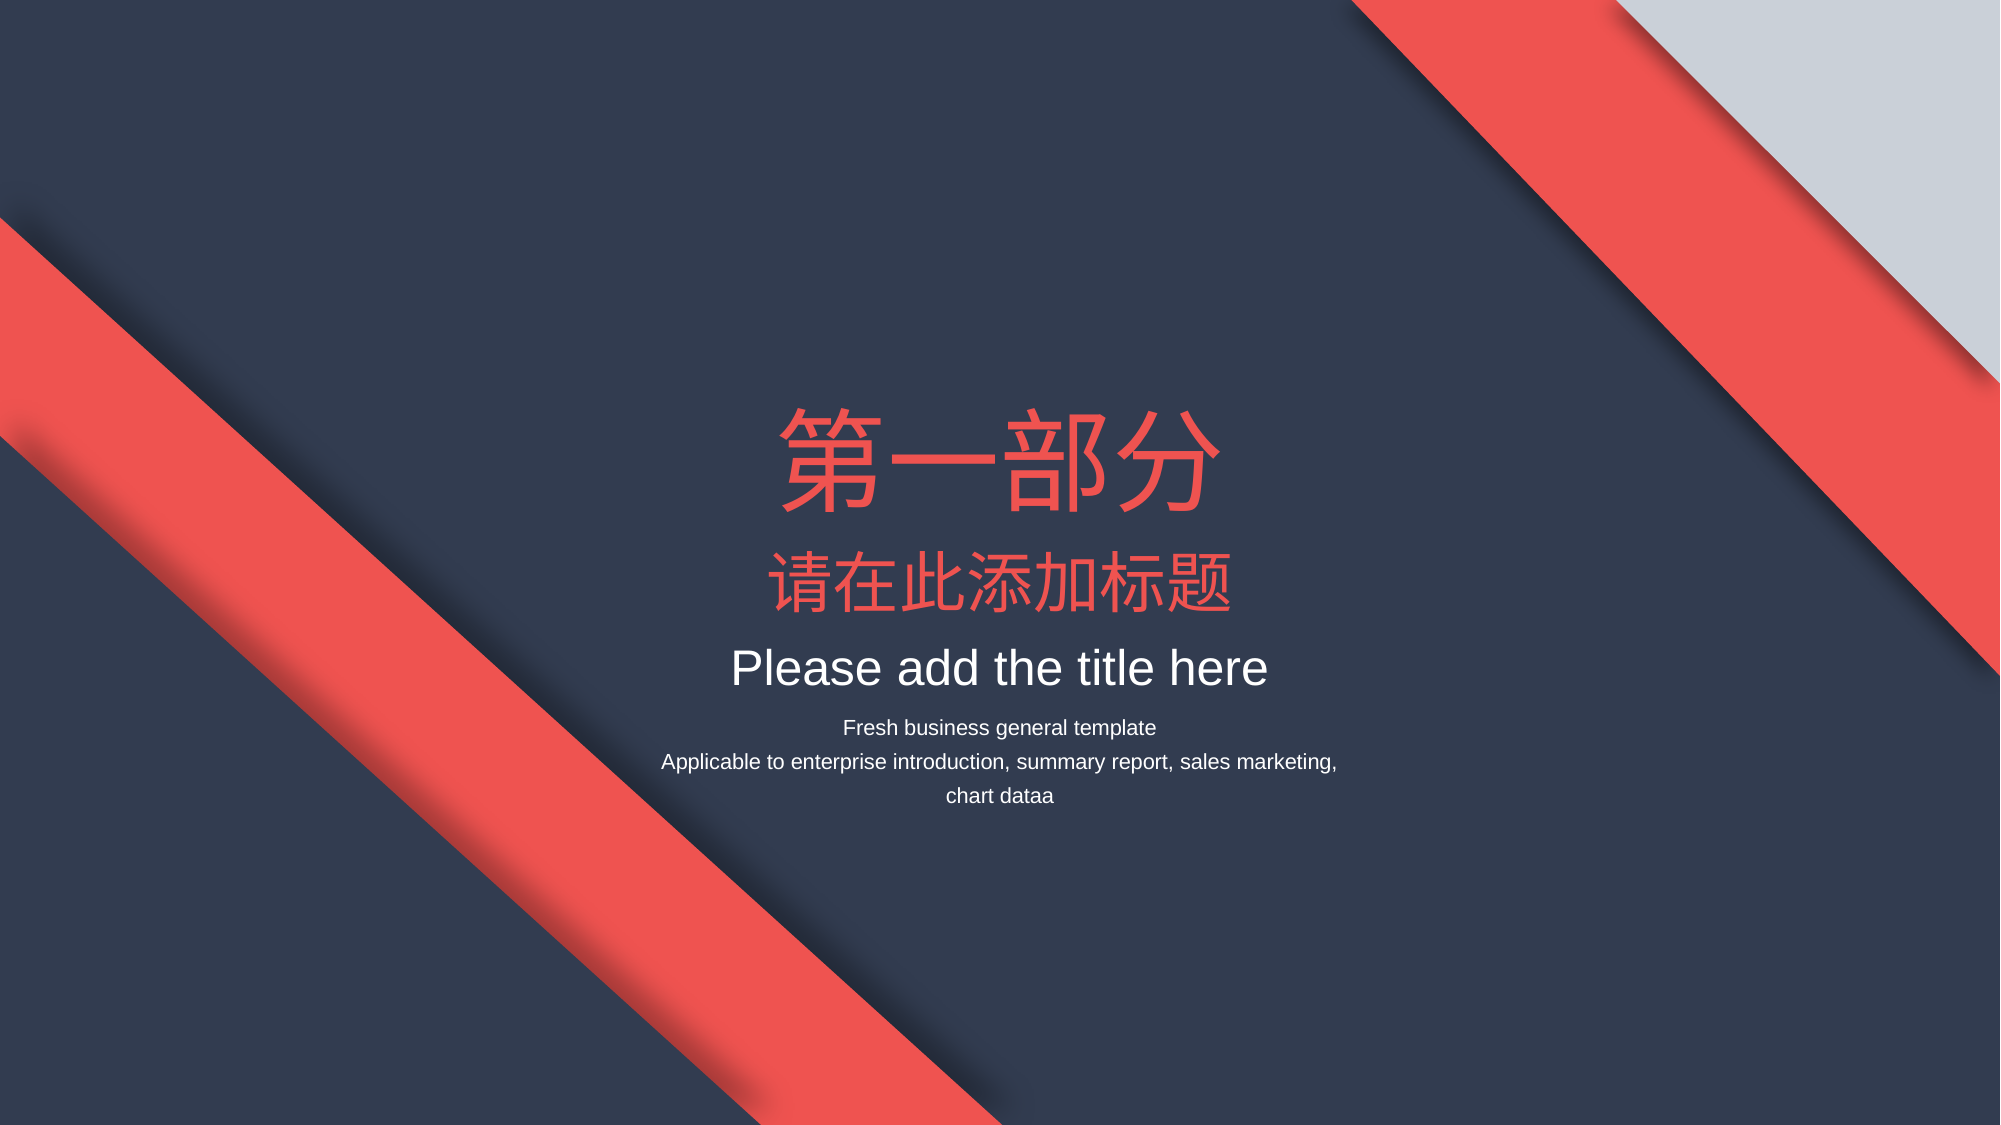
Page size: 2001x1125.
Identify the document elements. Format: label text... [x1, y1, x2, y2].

text_box Fresh business general template Applicable to enterprise introduction, summary report, sales marketing, chart dataa [642, 698, 1357, 816]
text_box Please add the title here [715, 629, 1285, 703]
text_box [1614, 0, 2000, 385]
text_box [0, 434, 763, 1125]
text_box 请在此添加标题 [709, 534, 1291, 629]
text_box [0, 216, 1004, 1125]
text_box 第一部分 [709, 383, 1291, 534]
text_box [1349, 0, 2000, 678]
